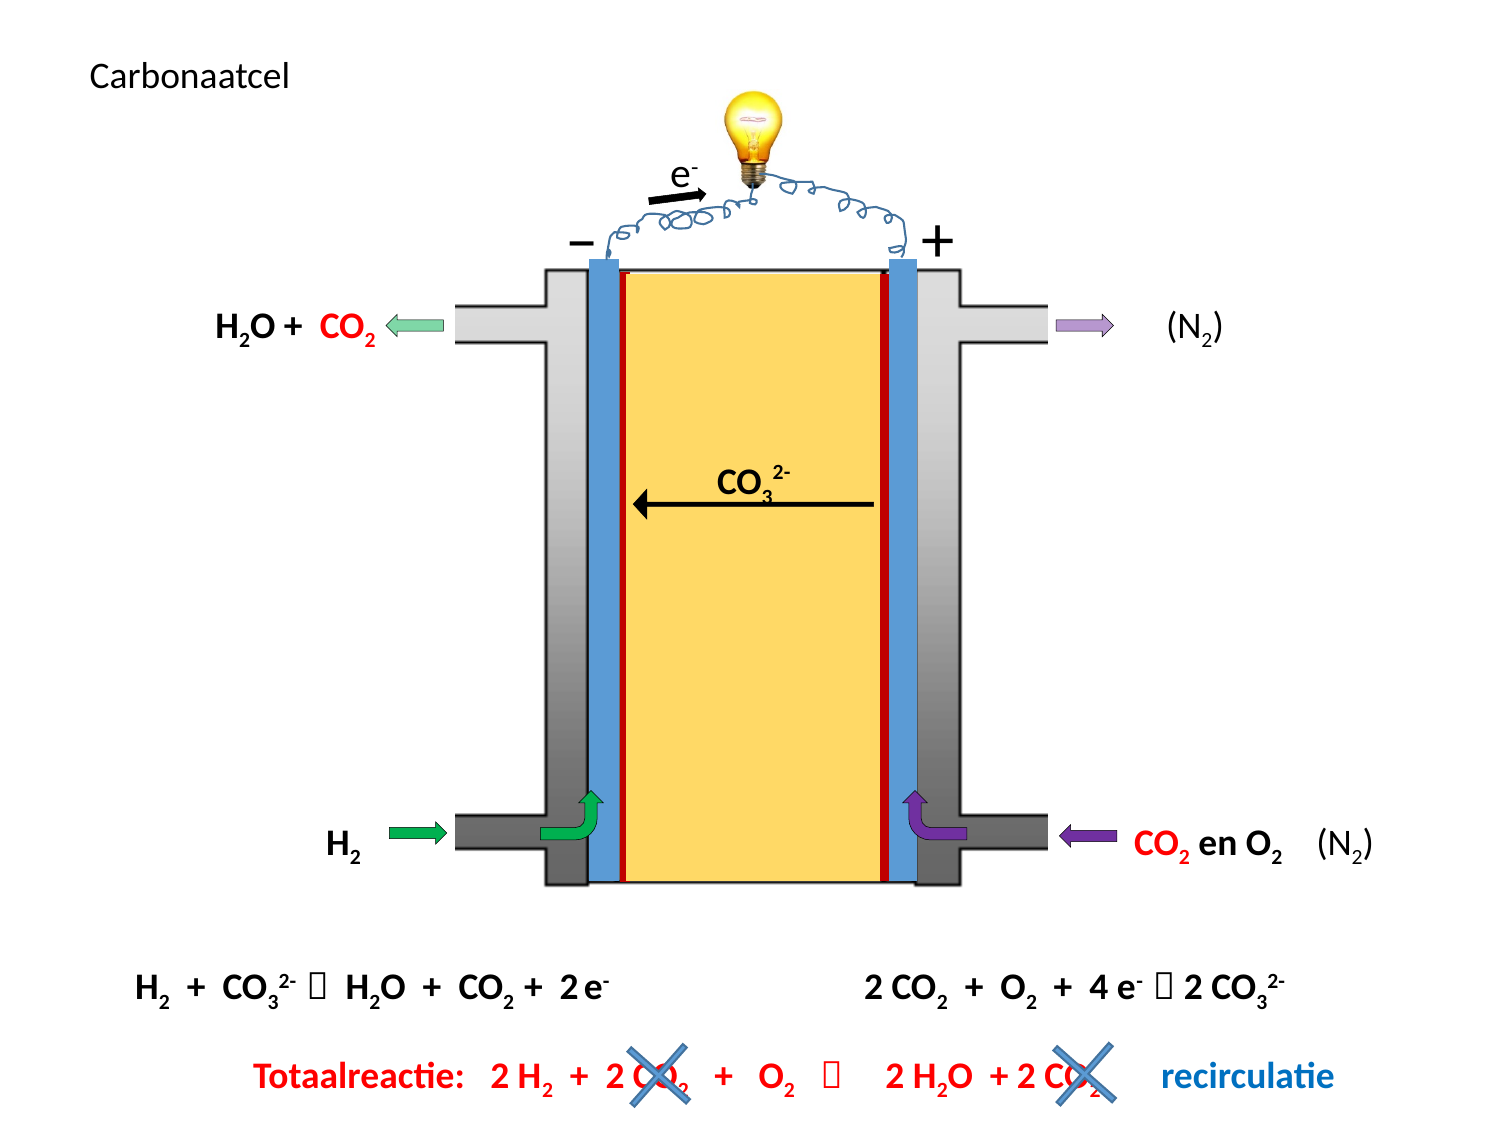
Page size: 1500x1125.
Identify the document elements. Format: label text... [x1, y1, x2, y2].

text_box [1051, 1041, 1118, 1107]
text_box Carbonaatcel [74, 43, 306, 89]
text_box [626, 1042, 692, 1109]
text_box Totaalreactie: 2 H2 + 2 CO2 + O2  2 H2O + 2 CO2 recirculatie [229, 1043, 681, 1109]
text_box H2 + CO32-  H2O + CO2 + 2 e- 2 CO2 + O2 + 4 e-  2 CO32- [52, 955, 1500, 1021]
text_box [73, 89, 1469, 905]
text_box Totaalreactie: 2 H2 + 2 CO2 + O2  2 H2O + 2 CO2 recirculatie [635, 1043, 1500, 1109]
